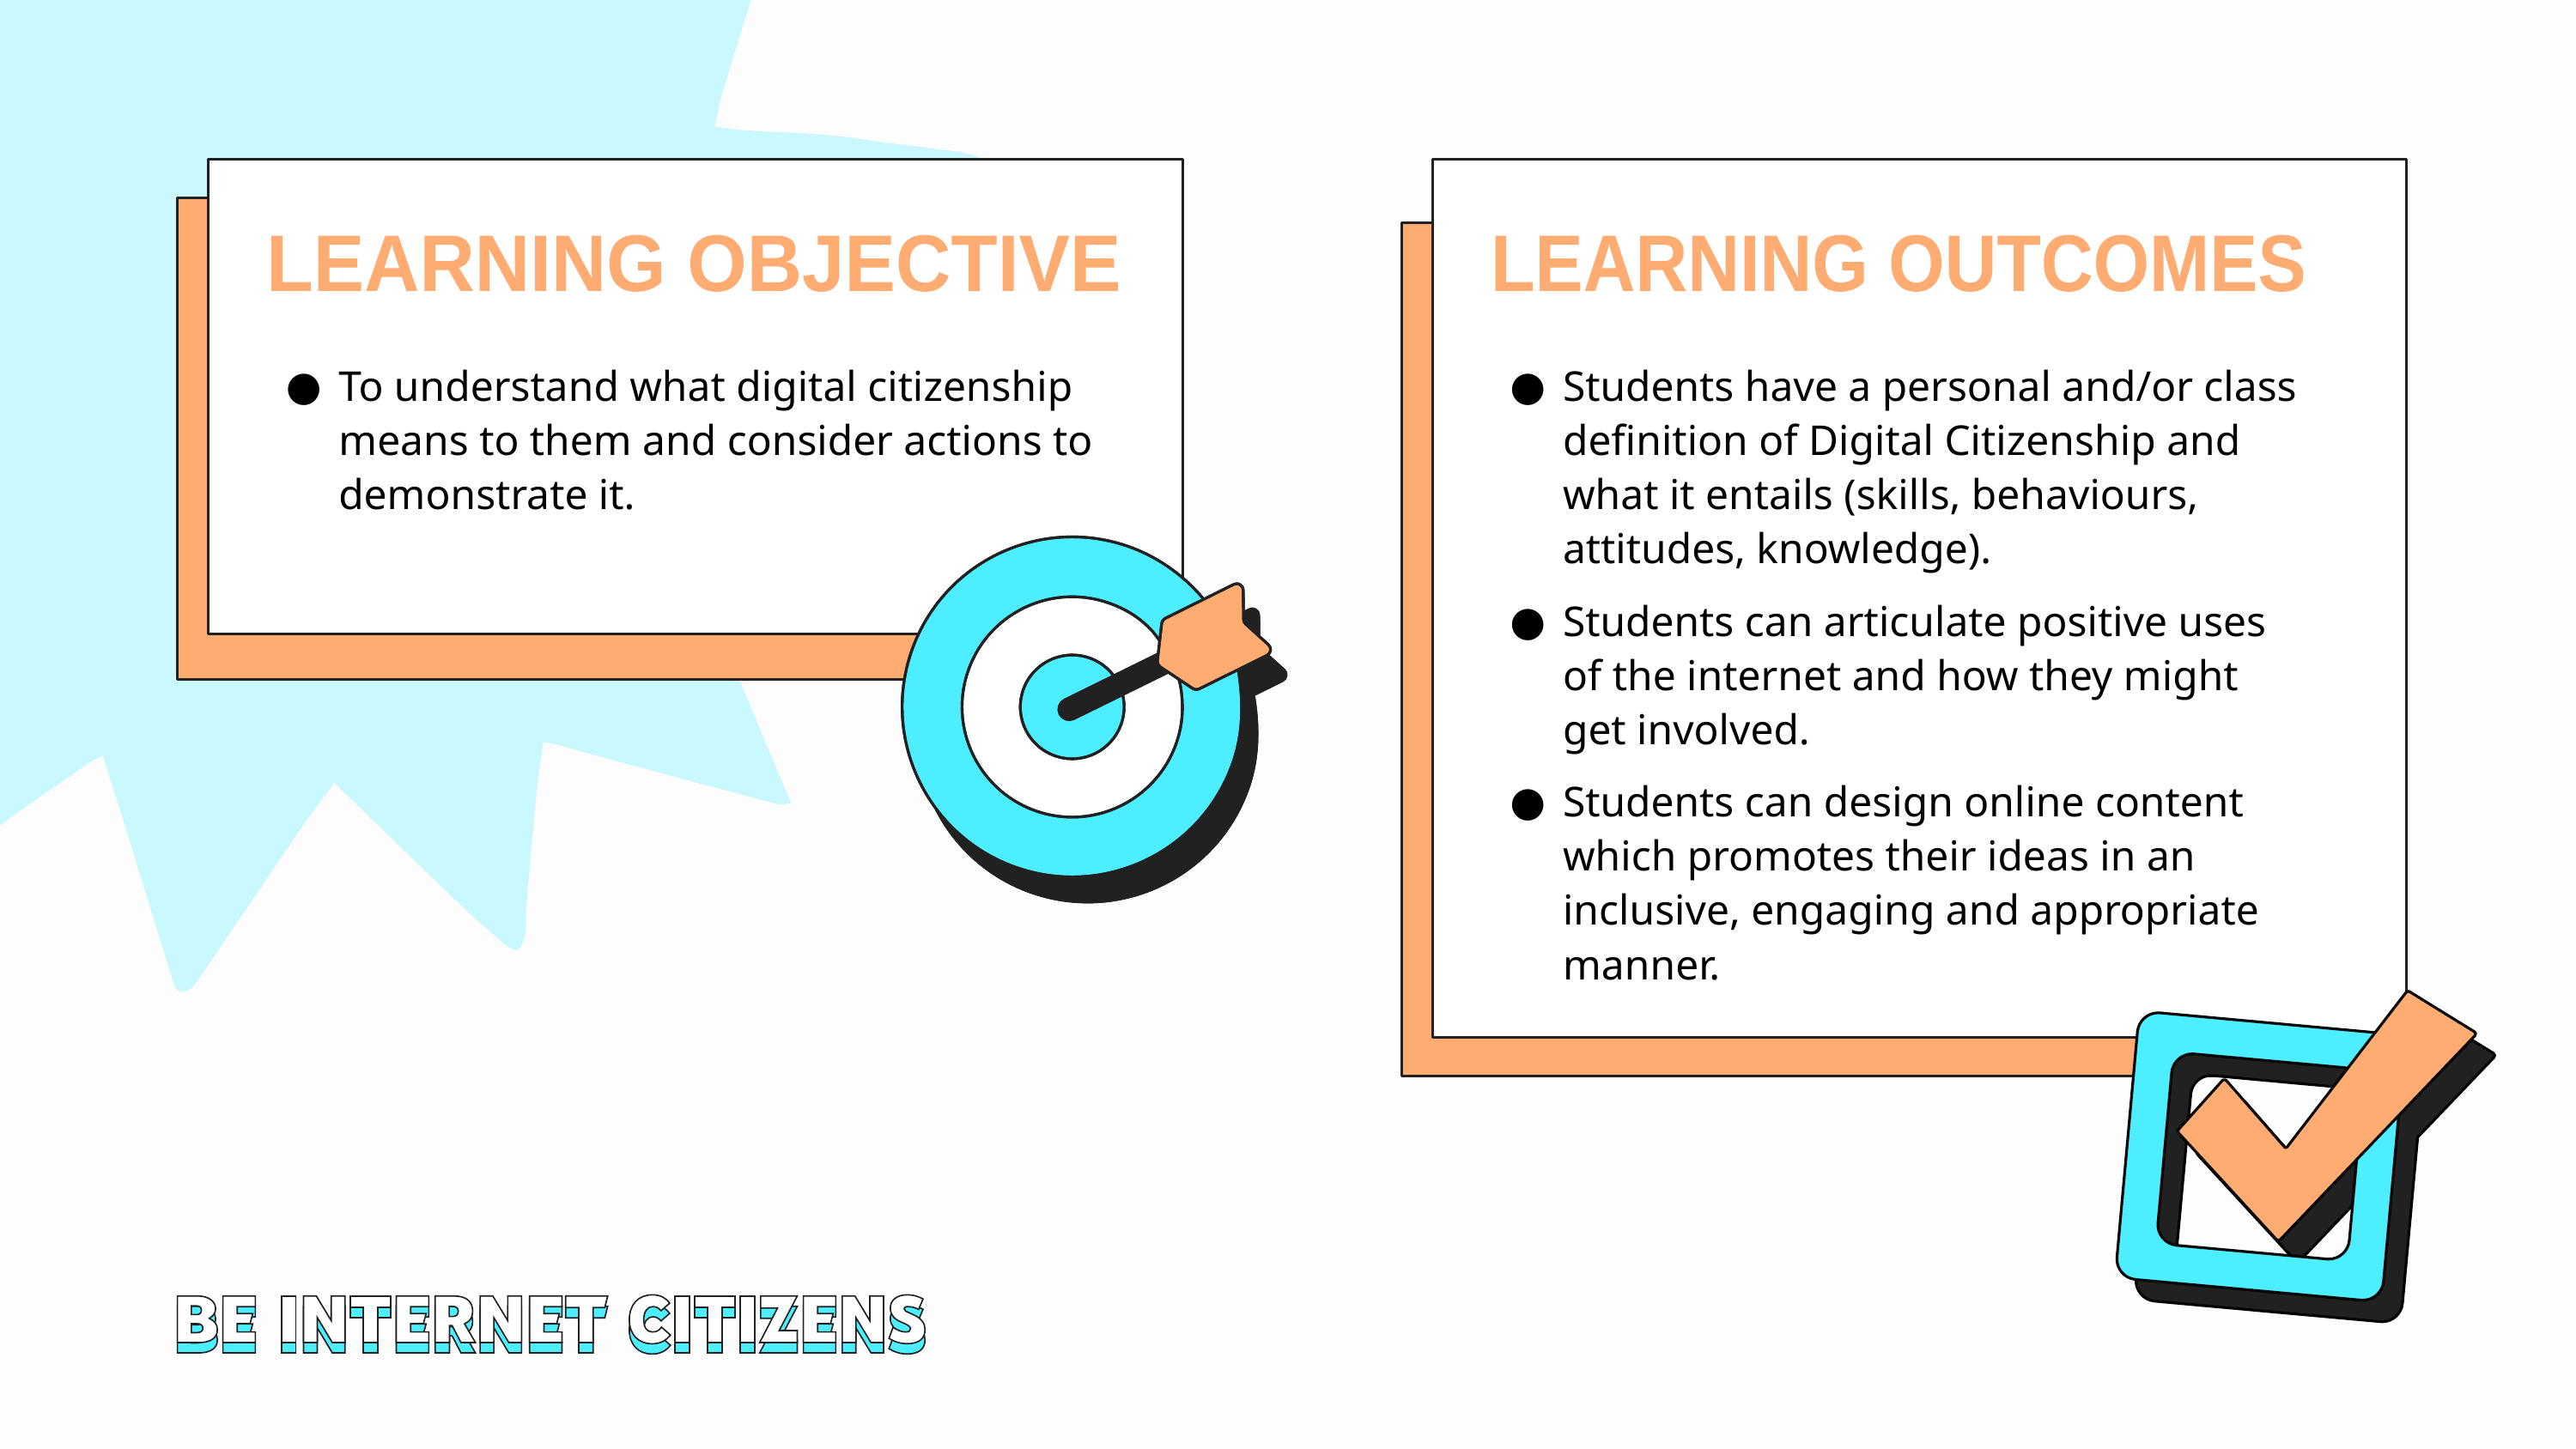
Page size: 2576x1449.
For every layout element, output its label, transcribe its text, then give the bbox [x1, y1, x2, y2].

text_box [1401, 222, 2111, 1076]
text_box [856, 491, 1305, 949]
text_box [208, 159, 1183, 634]
text_box Students have a personal and/or class definition of Digital Citizenship and what it entails (skills, behaviours, attitudes, knowledge). Students can articulate positive uses of the internet and how they might get involved. Students can design online content which promotes their ideas in an inclusive, engaging and appropriate manner. [1485, 342, 2353, 1001]
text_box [2115, 991, 2496, 1323]
text_box To understand what digital citizenship means to them and consider actions to demonstrate it. [261, 342, 1128, 531]
text_box [177, 197, 852, 680]
text_box [0, 0, 979, 992]
text_box [1432, 159, 2407, 1038]
